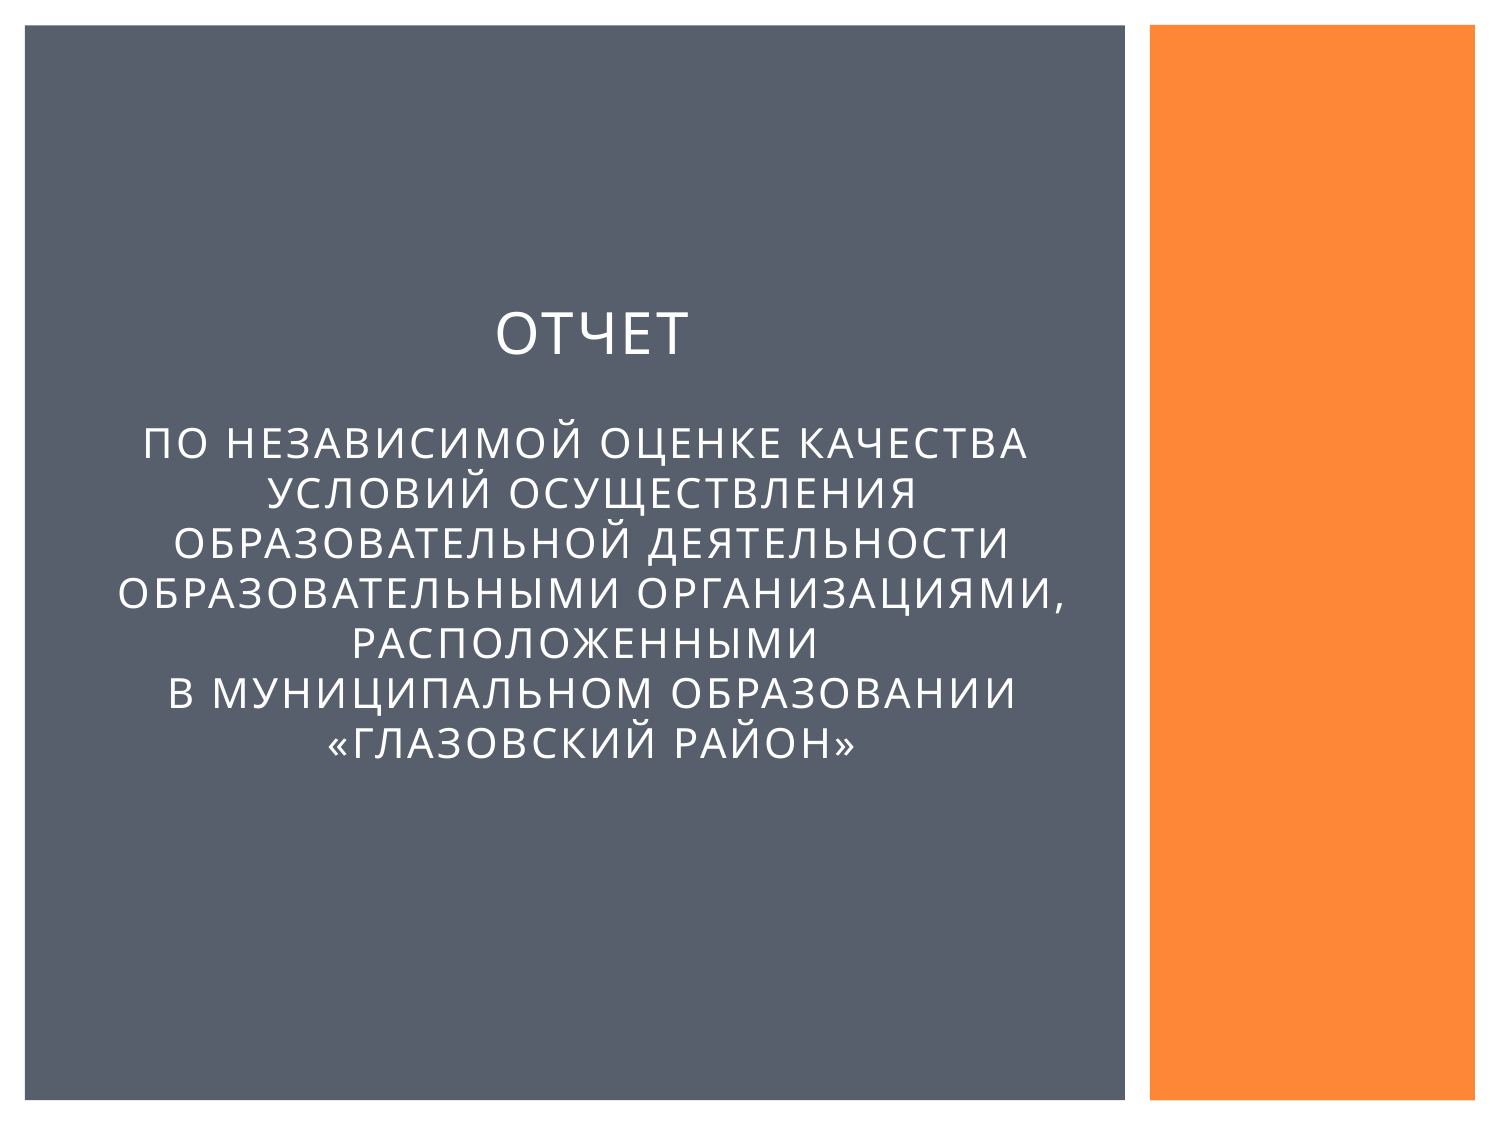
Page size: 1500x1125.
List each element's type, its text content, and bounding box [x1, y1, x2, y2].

title Отчет по независимой оценке качества условий осуществления образовательной деятельности образовательными организациями, расположенными в муниципальном образовании «Глазовский район» [75, 137, 1113, 976]
